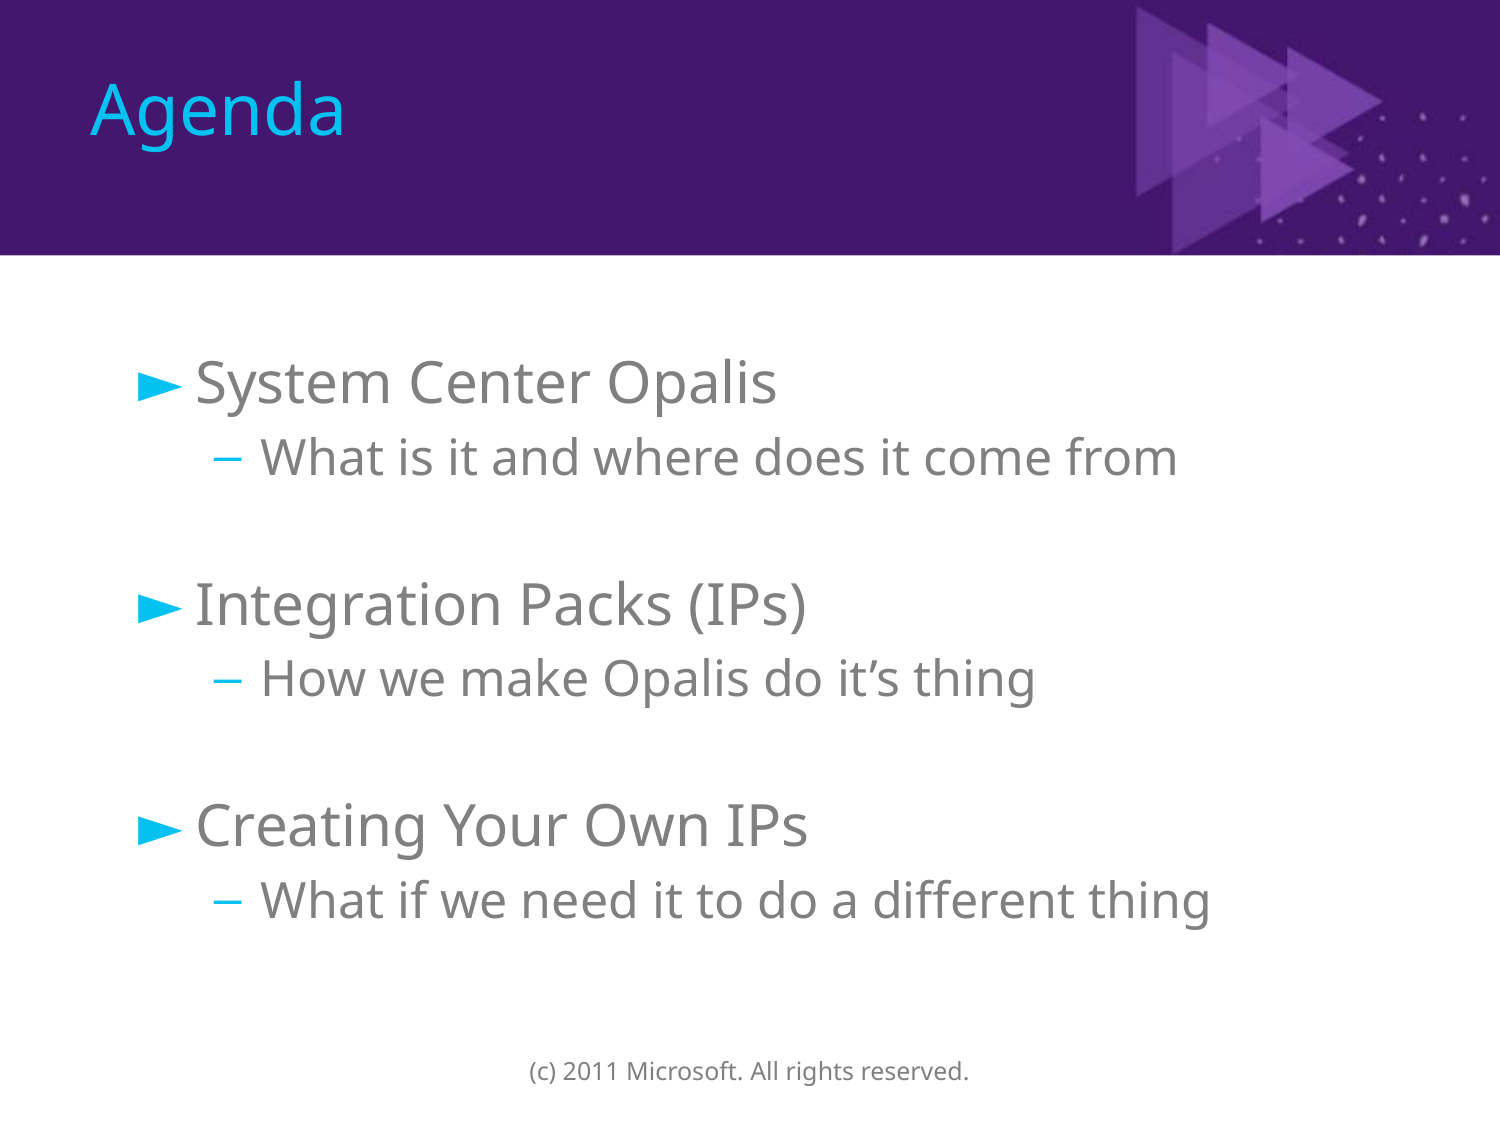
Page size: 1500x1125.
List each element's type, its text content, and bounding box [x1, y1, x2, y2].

list System Center Opalis What is it and where does it come from Integration Packs (IPs) How we make Opalis do it’s thing Creating Your Own IPs What if we need it to do a different thing [123, 338, 1474, 965]
picture [0, 0, 1500, 255]
title Agenda [75, 56, 1425, 244]
footer (c) 2011 Microsoft. All rights reserved. [512, 1042, 988, 1103]
